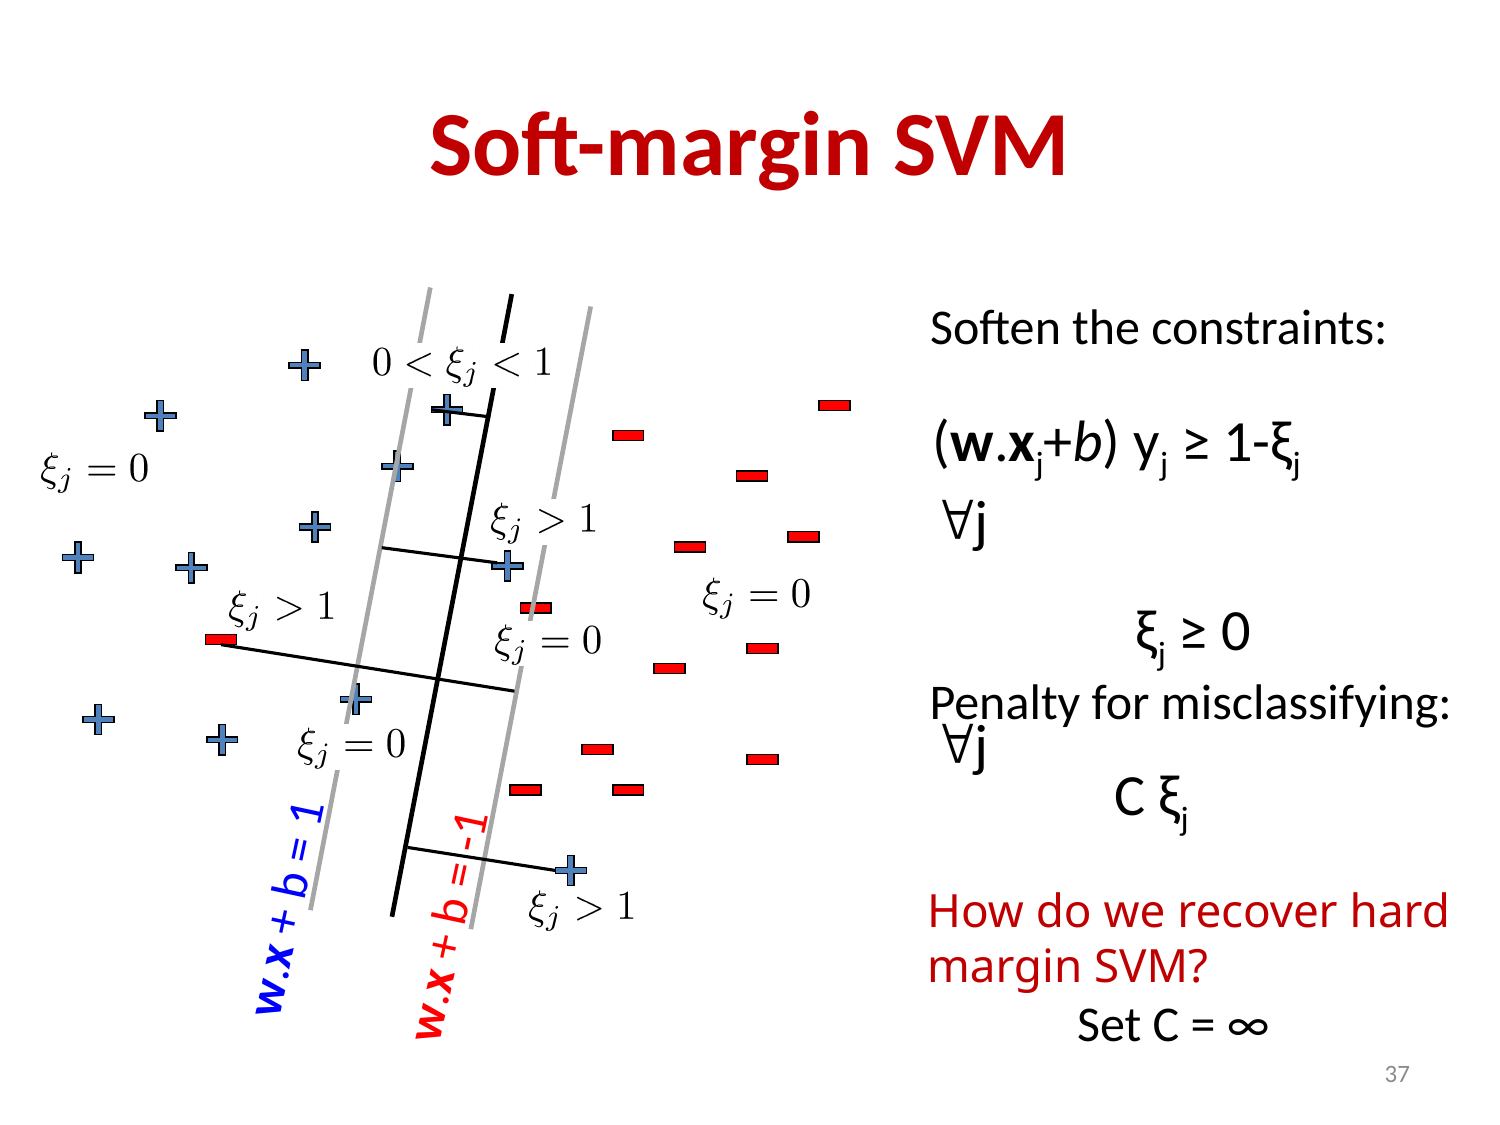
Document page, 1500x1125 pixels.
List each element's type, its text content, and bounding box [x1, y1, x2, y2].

text_box Soften the constraints: [915, 286, 1403, 362]
picture [372, 343, 551, 388]
picture [487, 499, 597, 545]
text_box w.x + b = 1 [220, 938, 315, 1038]
picture [524, 887, 634, 932]
text_box C ξj [1099, 750, 1217, 845]
text_box How do we recover hard margin SVM? Set C = ∞ [912, 874, 1466, 1059]
picture [294, 724, 408, 770]
slide_number 37 [1074, 1059, 1425, 1103]
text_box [431, 409, 491, 418]
picture [490, 621, 604, 666]
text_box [62, 287, 851, 930]
picture [37, 449, 151, 495]
text_box (w.xj+b) yj ≥ 1-ξj j ξj ≥ 0 j [916, 394, 1433, 662]
picture [224, 587, 334, 632]
picture [699, 574, 813, 620]
title Soft-margin SVM [75, 45, 1425, 233]
text_box (w.xj+b) yj ≥ 1-ξj j ξj ≥ 0 j [916, 738, 1433, 786]
text_box Penalty for misclassifying: [914, 662, 1468, 738]
text_box w.x + b = -1 [380, 938, 481, 1063]
